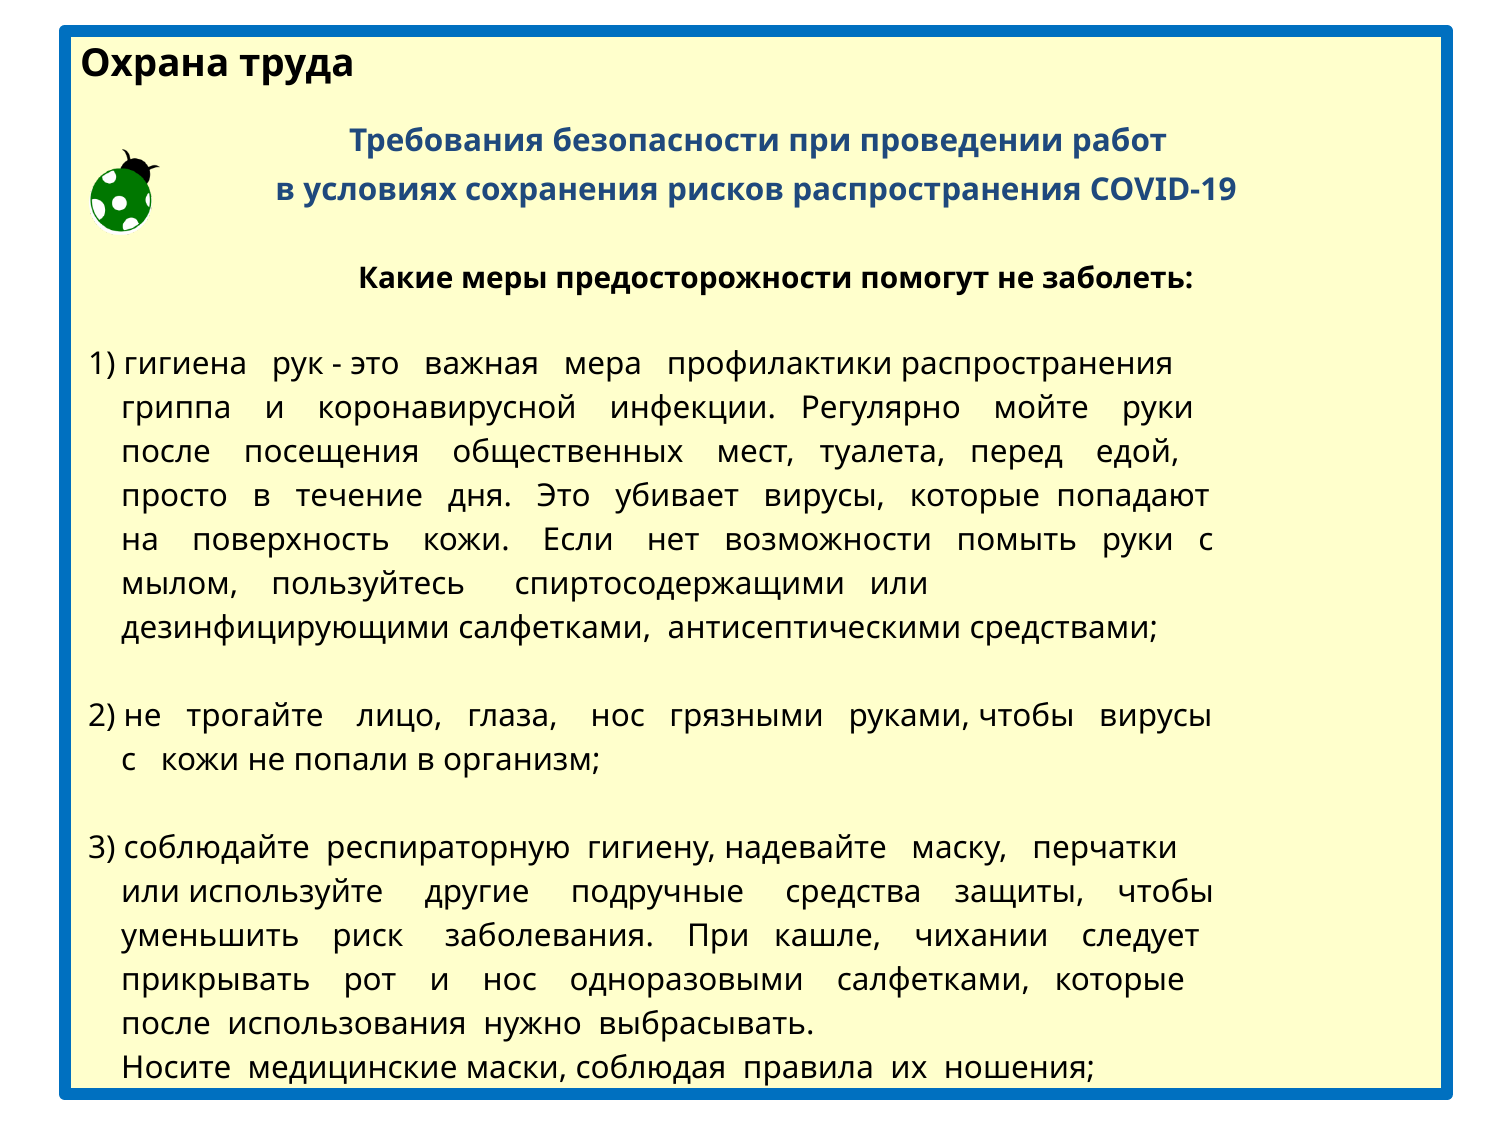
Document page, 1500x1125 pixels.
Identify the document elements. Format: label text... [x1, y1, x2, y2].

list Охрана труда Требования безопасности при проведении работ в условиях сохранения рисков распространения COVID-19 Какие меры предосторожности помогут не заболеть: 1) гигиена рук - это важная мера профилактики распространения гриппа и коронавирусной инфекции. Регулярно мойте руки после посещения общественных мест, туалета, перед едой, просто в течение дня. Это убивает вирусы, которые попадают на поверхность кожи. Если нет возможности помыть руки с мылом, пользуйтесь спиртосодержащими или дезинфицирующими салфетками, антисептическими средствами; 2) не трогайте лицо, глаза, нос грязными руками, чтобы вирусы с кожи не попали в организм; 3) соблюдайте респираторную гигиену, надевайте маску, перчатки или используйте другие подручные средства защиты, чтобы уменьшить риск заболевания. При кашле, чихании следует прикрывать рот и нос одноразовыми салфетками, которые после использования нужно выбрасывать. Носите медицинские маски, соблюдая правила их ношения; [64, 30, 1447, 1094]
picture [88, 148, 160, 235]
